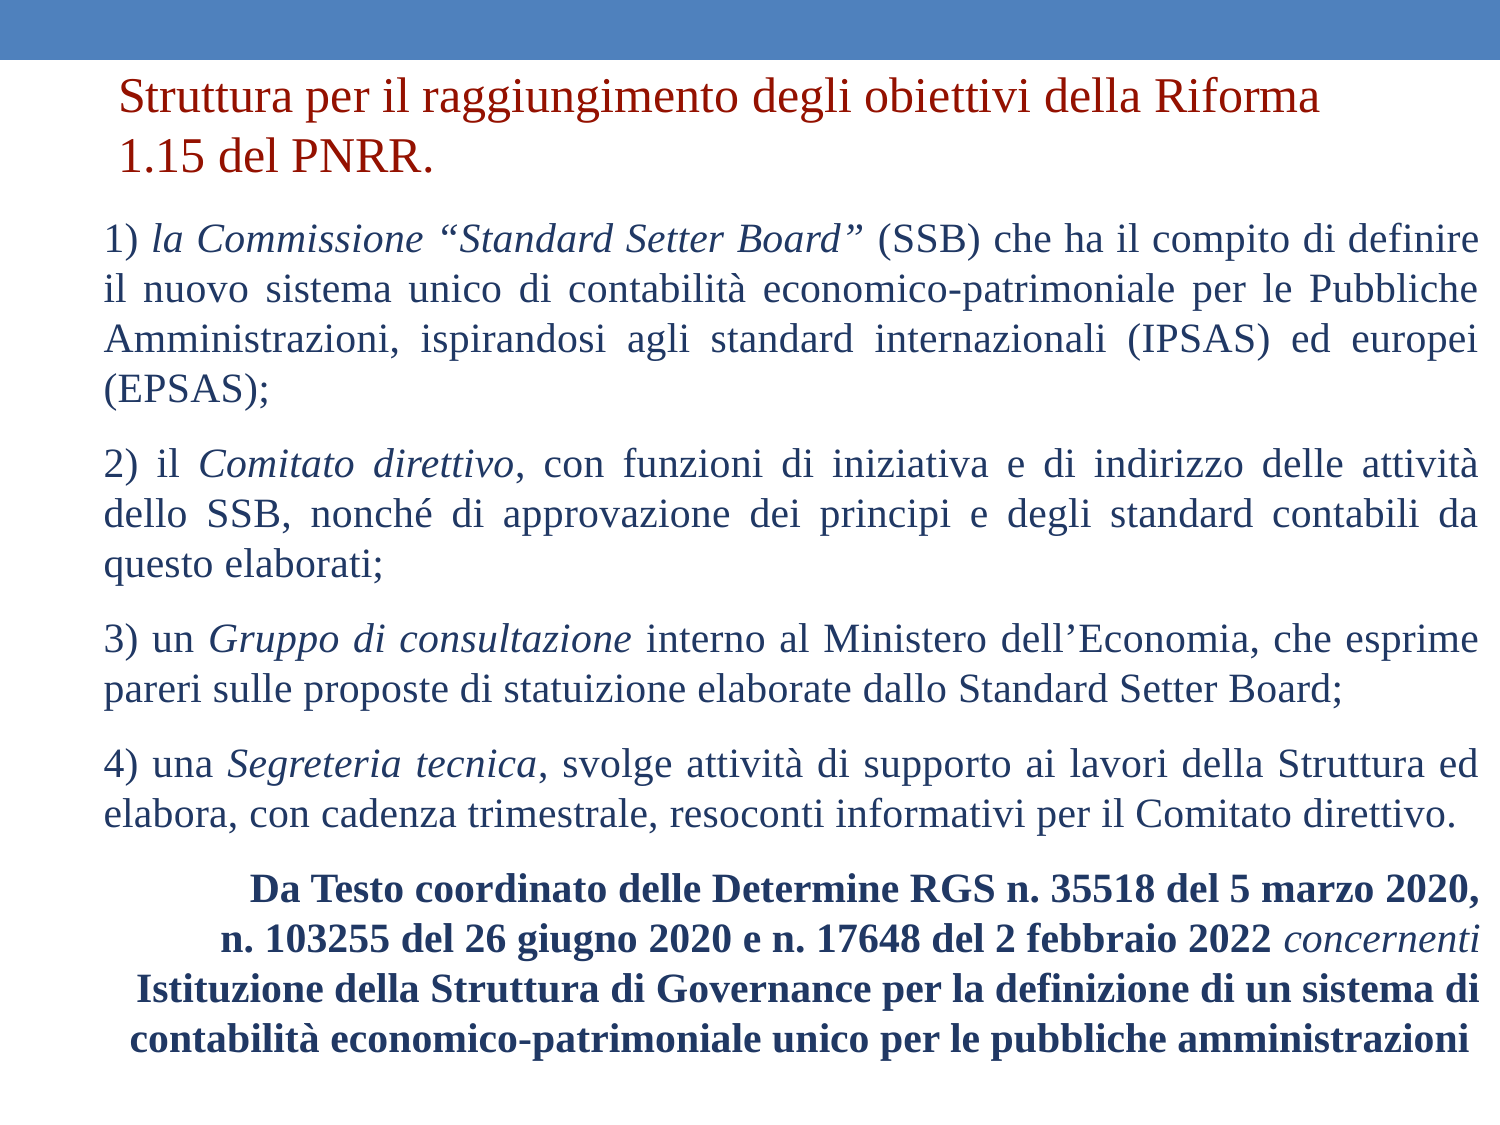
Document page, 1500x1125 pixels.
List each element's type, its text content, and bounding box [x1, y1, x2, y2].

text_box 1) la Commissione “Standard Setter Board” (SSB) che ha il compito di definire il nuovo sistema unico di contabilità economico-patrimoniale per le Pubbliche Amministrazioni, ispirandosi agli standard internazionali (IPSAS) ed europei (EPSAS); 2) il Comitato direttivo, con funzioni di iniziativa e di indirizzo delle attività dello SSB, nonché di approvazione dei principi e degli standard contabili da questo elaborati; 3) un Gruppo di consultazione interno al Ministero dell’Economia, che esprime pareri sulle proposte di statuizione elaborate dallo Standard Setter Board; 4) una Segreteria tecnica, svolge attività di supporto ai lavori della Struttura ed elabora, con cadenza trimestrale, resoconti informativi per il Comitato direttivo. Da Testo coordinato delle Determine RGS n. 35518 del 5 marzo 2020, n. 103255 del 26 giugno 2020 e n. 17648 del 2 febbraio 2022 concernenti Istituzione della Struttura di Governance per la definizione di un sistema di contabilità economico-patrimoniale unico per le pubbliche amministrazioni [88, 166, 1489, 1119]
text_box Struttura per il raggiungimento degli obiettivi della Riforma 1.15 del PNRR. [103, 55, 1397, 191]
